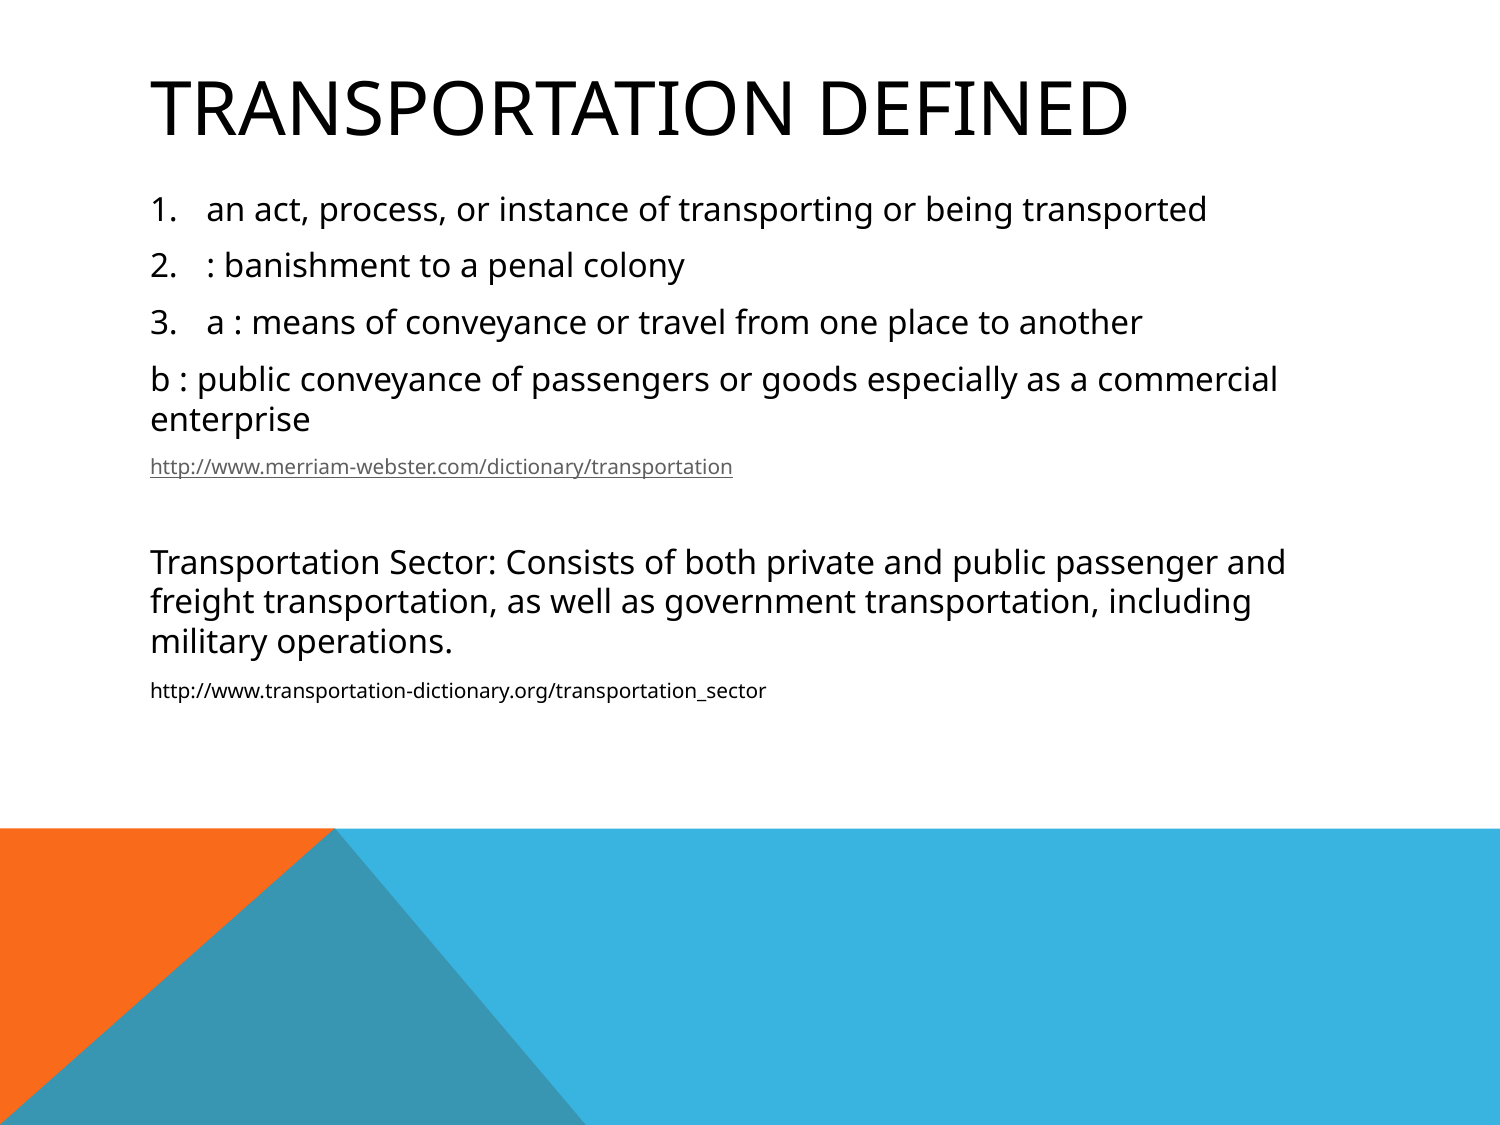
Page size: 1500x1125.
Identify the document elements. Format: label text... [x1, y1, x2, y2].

title Transportation Defined [135, 60, 1369, 150]
list an act, process, or instance of transporting or being transported : banishment to a penal colony a : means of conveyance or travel from one place to another b : public conveyance of passengers or goods especially as a commercial enterprise http://www.merriam-webster.com/dictionary/transportation Transportation Sector: Consists of both private and public passenger and freight transportation, as well as government transportation, including military operations. http://www.transportation-dictionary.org/transportation_sector [135, 180, 1369, 768]
